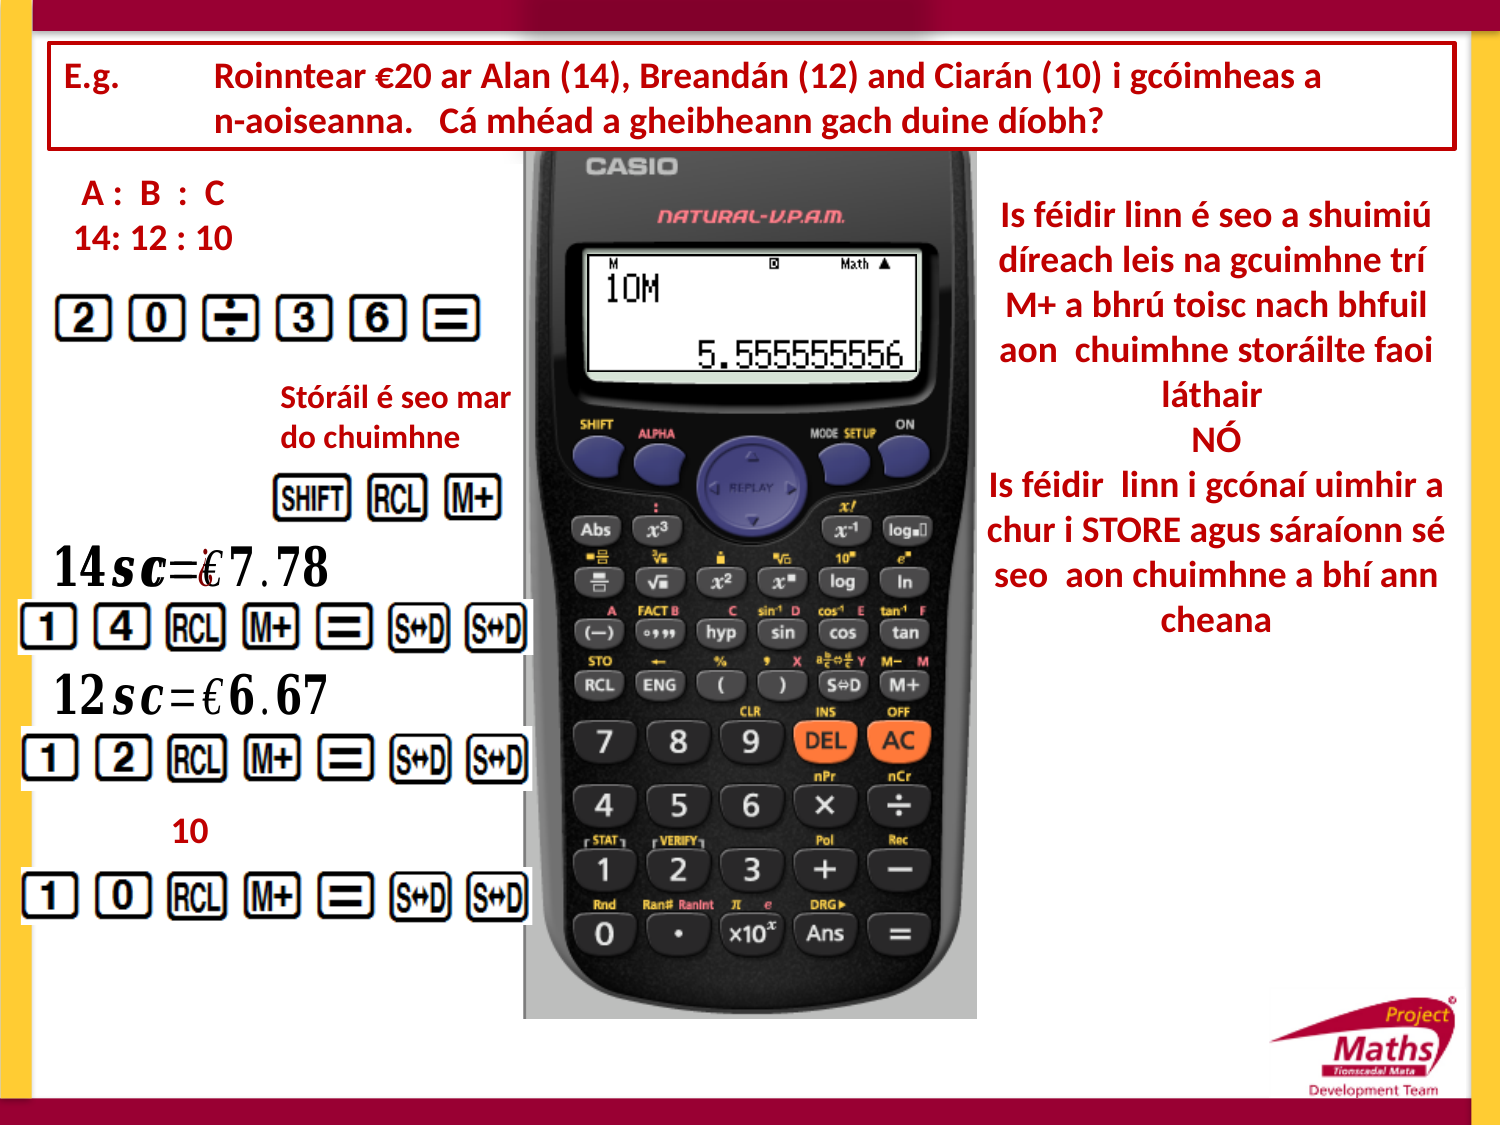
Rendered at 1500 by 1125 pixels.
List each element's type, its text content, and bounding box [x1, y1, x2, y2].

text_box Stóráil é seo mar do chuimhne [264, 360, 557, 470]
picture [17, 151, 977, 1019]
text_box E.g. Roinntear €20 ar Alan (14), Breandán (12) and Ciarán (10) i gcóimheas a n-aoiseanna. Cá mhéad a gheibheann gach duine díobh? [47, 41, 1457, 151]
picture [270, 466, 517, 530]
text_box Is féidir linn é seo a shuimiú díreach leis na gcuimhne trí M+ a bhrú toisc nach bhfuil aon chuimhne storáilte faoi láthair NÓ Is féidir linn i gcónaí uimhir a chur i STORE agus sáraíonn sé seo aon chuimhne a bhí ann cheana [961, 360, 1473, 470]
picture [1269, 987, 1466, 1098]
picture [46, 288, 501, 351]
